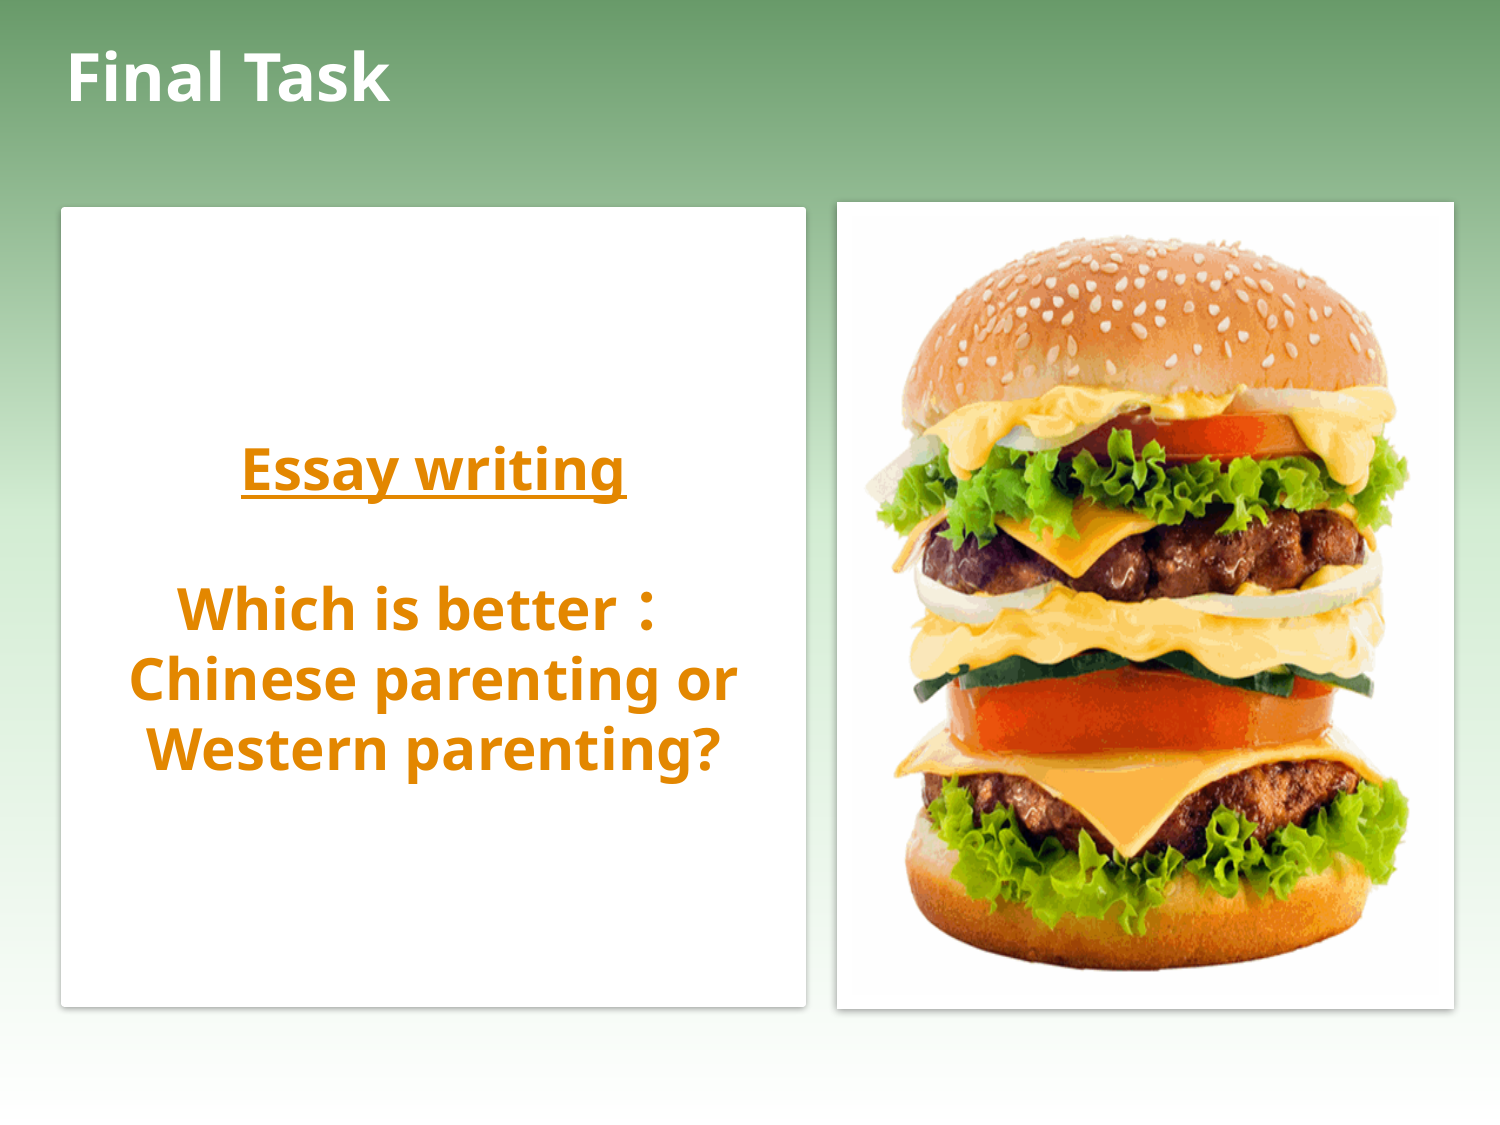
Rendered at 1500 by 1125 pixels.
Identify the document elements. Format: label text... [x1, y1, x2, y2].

picture [851, 216, 1440, 995]
text_box Essay writing Which is better： Chinese parenting or Western parenting? [61, 207, 806, 1007]
title Final Task [49, 24, 1338, 126]
